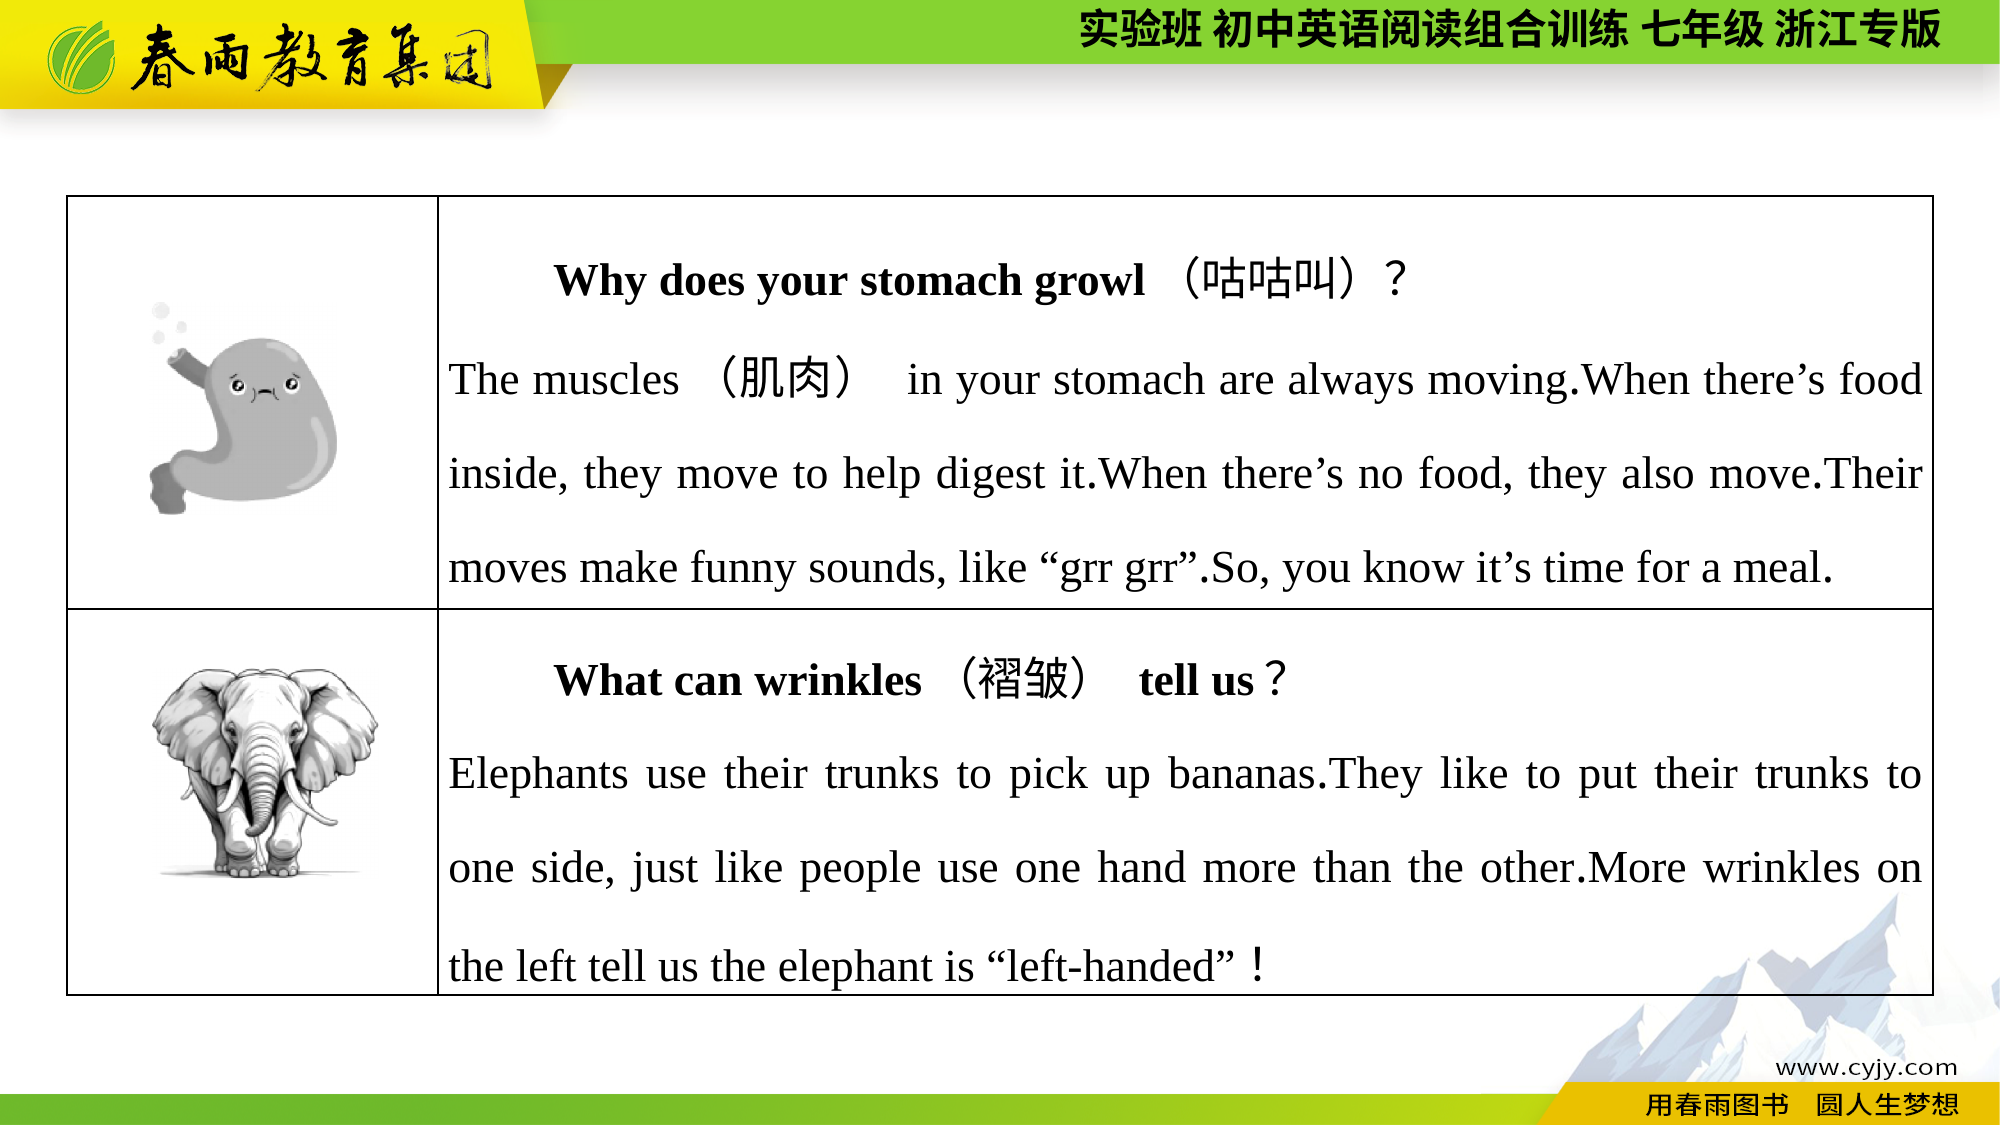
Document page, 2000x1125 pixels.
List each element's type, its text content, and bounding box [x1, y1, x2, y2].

table_header Why does your stomach growl（咕咕叫）？ The muscles（肌肉） in your stomach are always moving.When there’s food inside, they move to help digest it.When there’s no food, they also move.Their moves make funny sounds, like “grr grr”.So, you know it’s time for a meal. [439, 197, 1932, 608]
picture [0, 0, 2000, 1125]
table_header [68, 197, 437, 608]
table_cell [68, 610, 437, 994]
table_cell What can wrinkles（褶皱） tell us？ Elephants use their trunks to pick up bananas.They like to put their trunks to one side, just like people use one hand more than the other.More wrinkles on the left tell us the elephant is “left-handed”！ [439, 610, 1932, 994]
